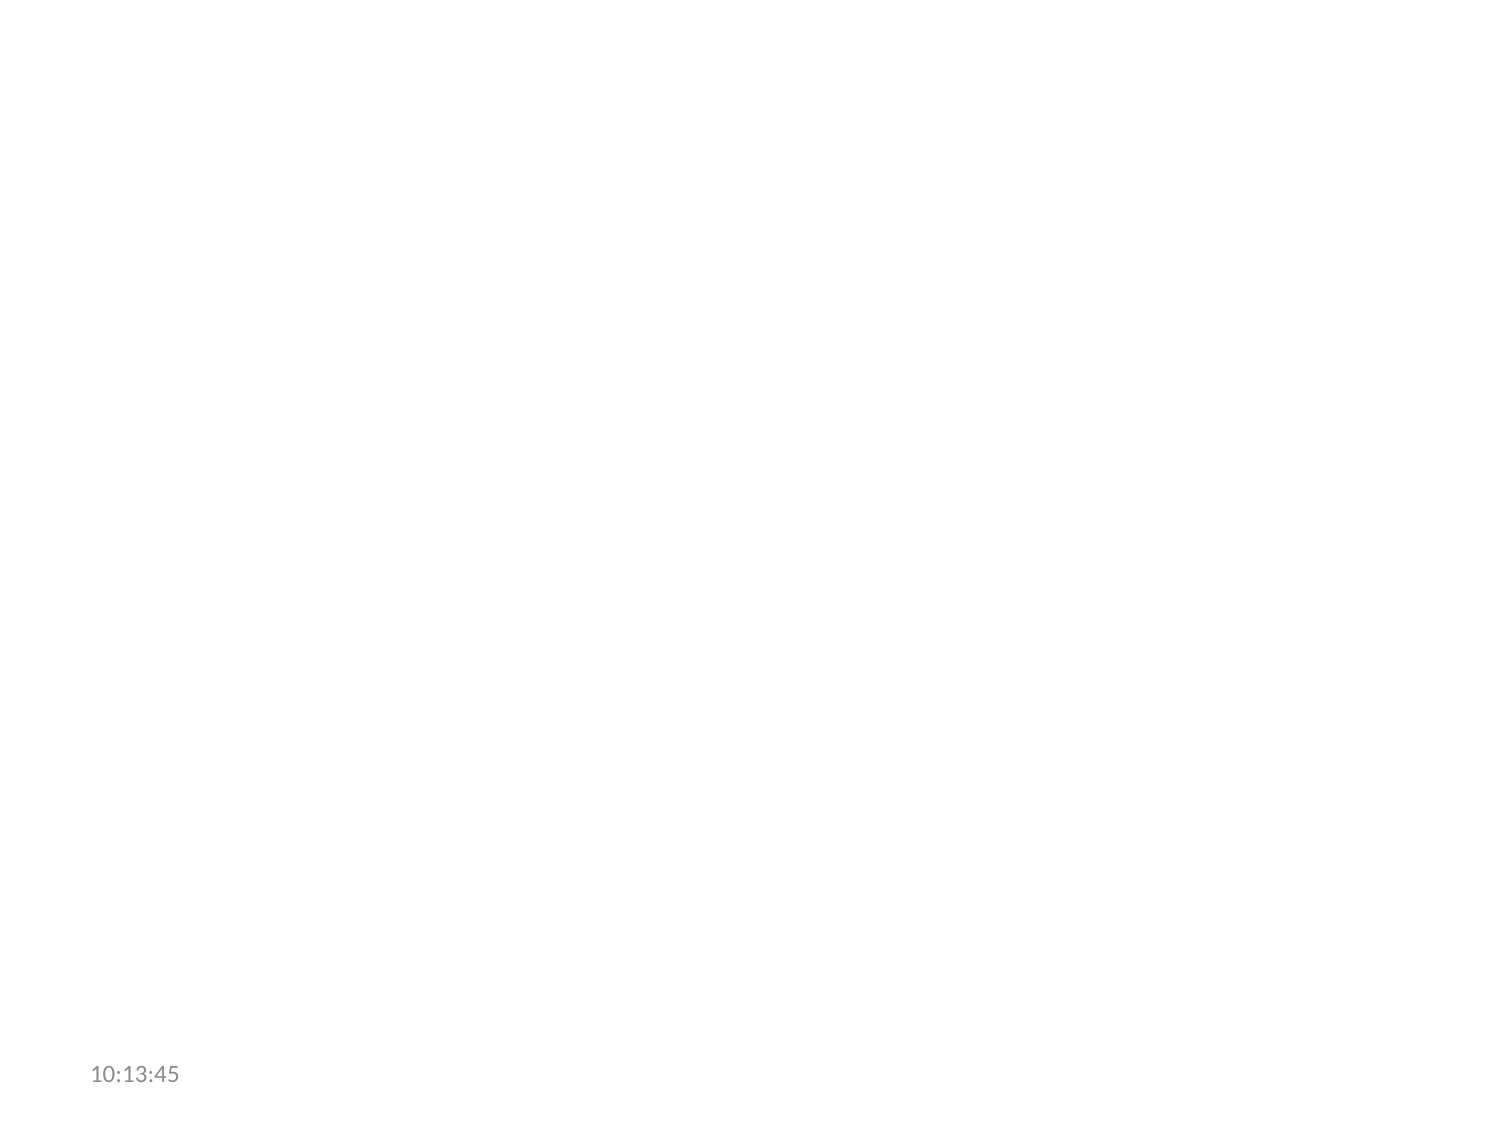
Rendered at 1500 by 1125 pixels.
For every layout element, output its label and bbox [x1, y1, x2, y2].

slide_number [75, 1042, 425, 1103]
